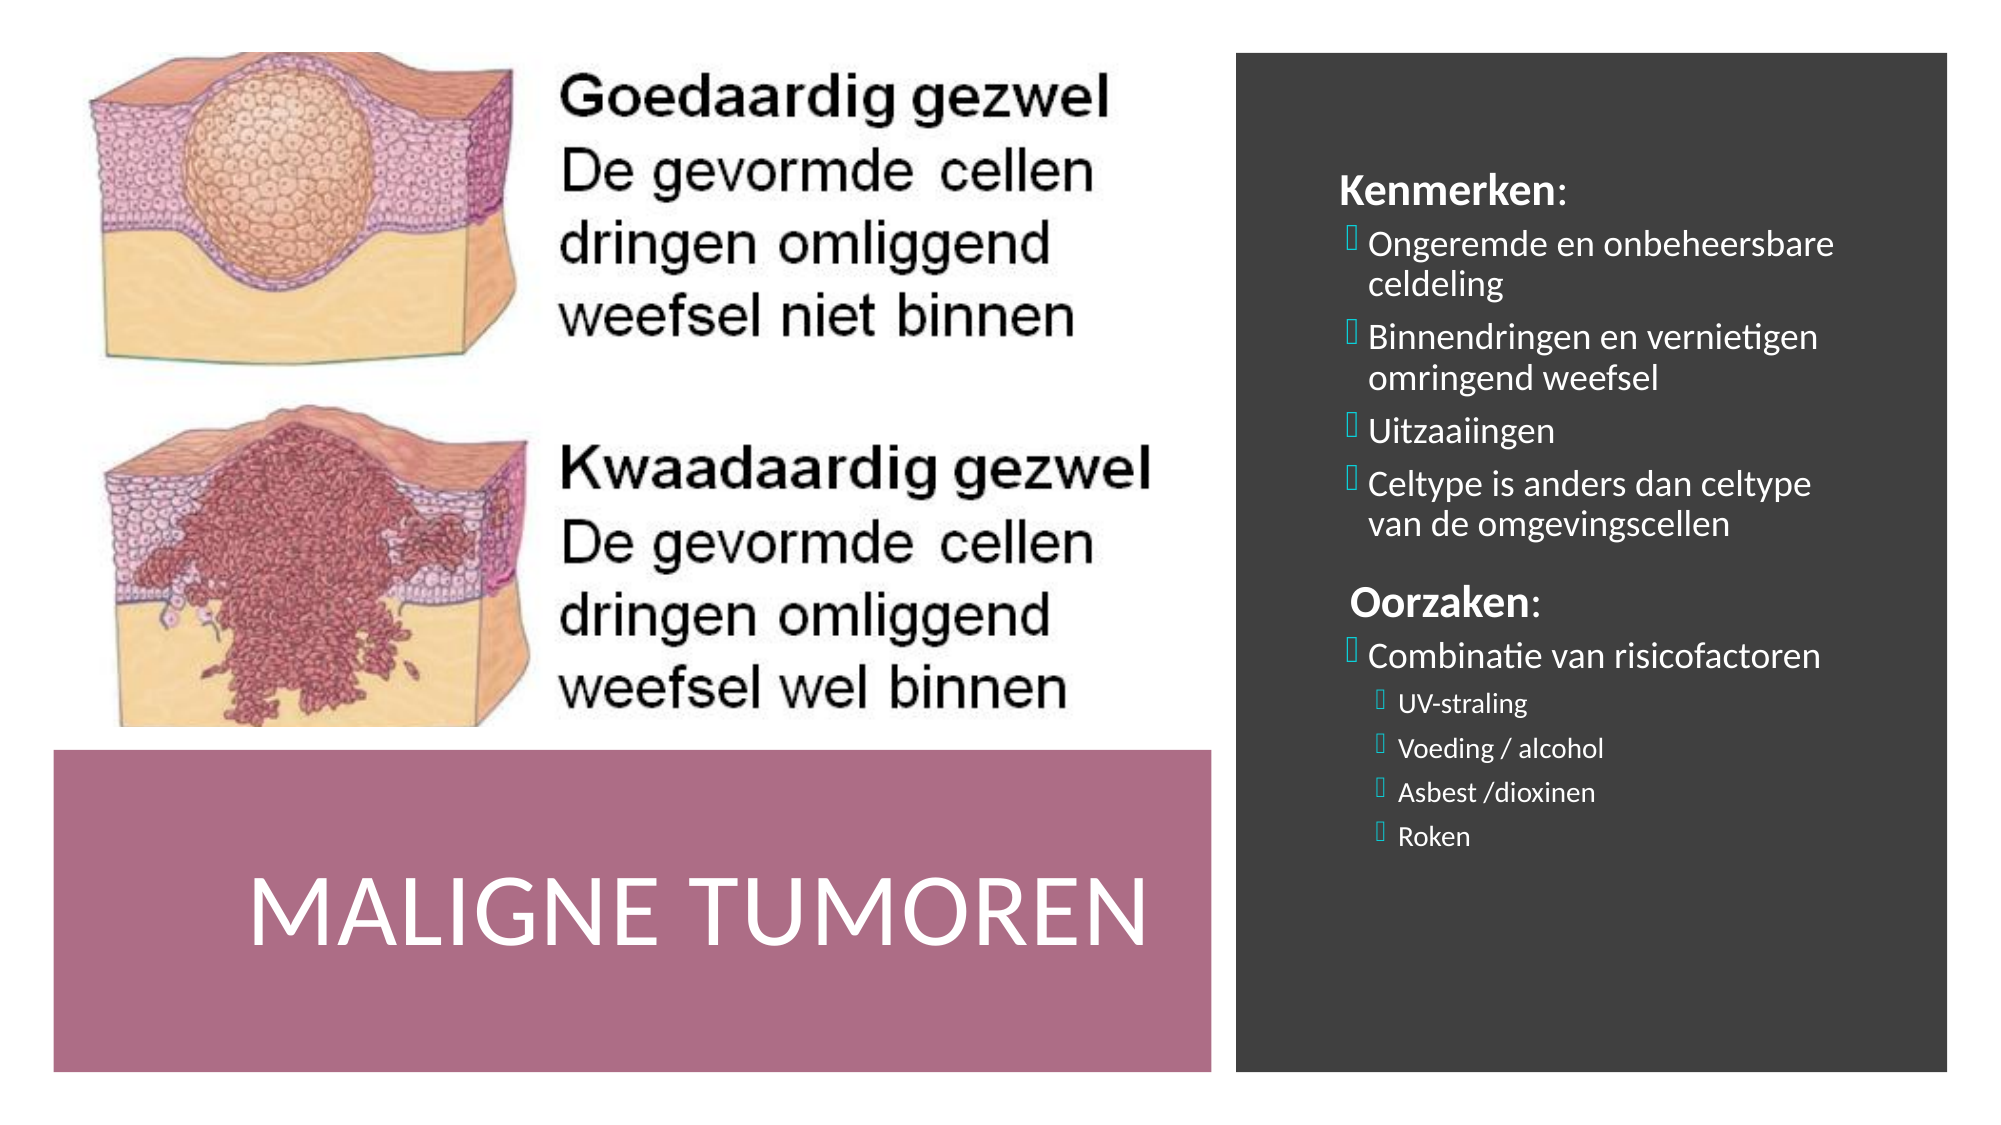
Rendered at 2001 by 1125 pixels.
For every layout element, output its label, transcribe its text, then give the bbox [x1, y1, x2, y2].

title Maligne tumoren [85, 782, 1168, 1049]
picture [53, 52, 1212, 727]
list Kenmerken: Ongeremde en onbeheersbare celdeling Binnendringen en vernietigen omringend weefsel Uitzaaiingen Celtype is anders dan celtype van de omgevingscellen Oorzaken: Combinatie van risicofactoren UV-straling Voeding / alcohol Asbest /dioxinen Roken [1317, 150, 1879, 947]
text_box [52, 749, 1213, 1073]
text_box [1235, 51, 1948, 1074]
